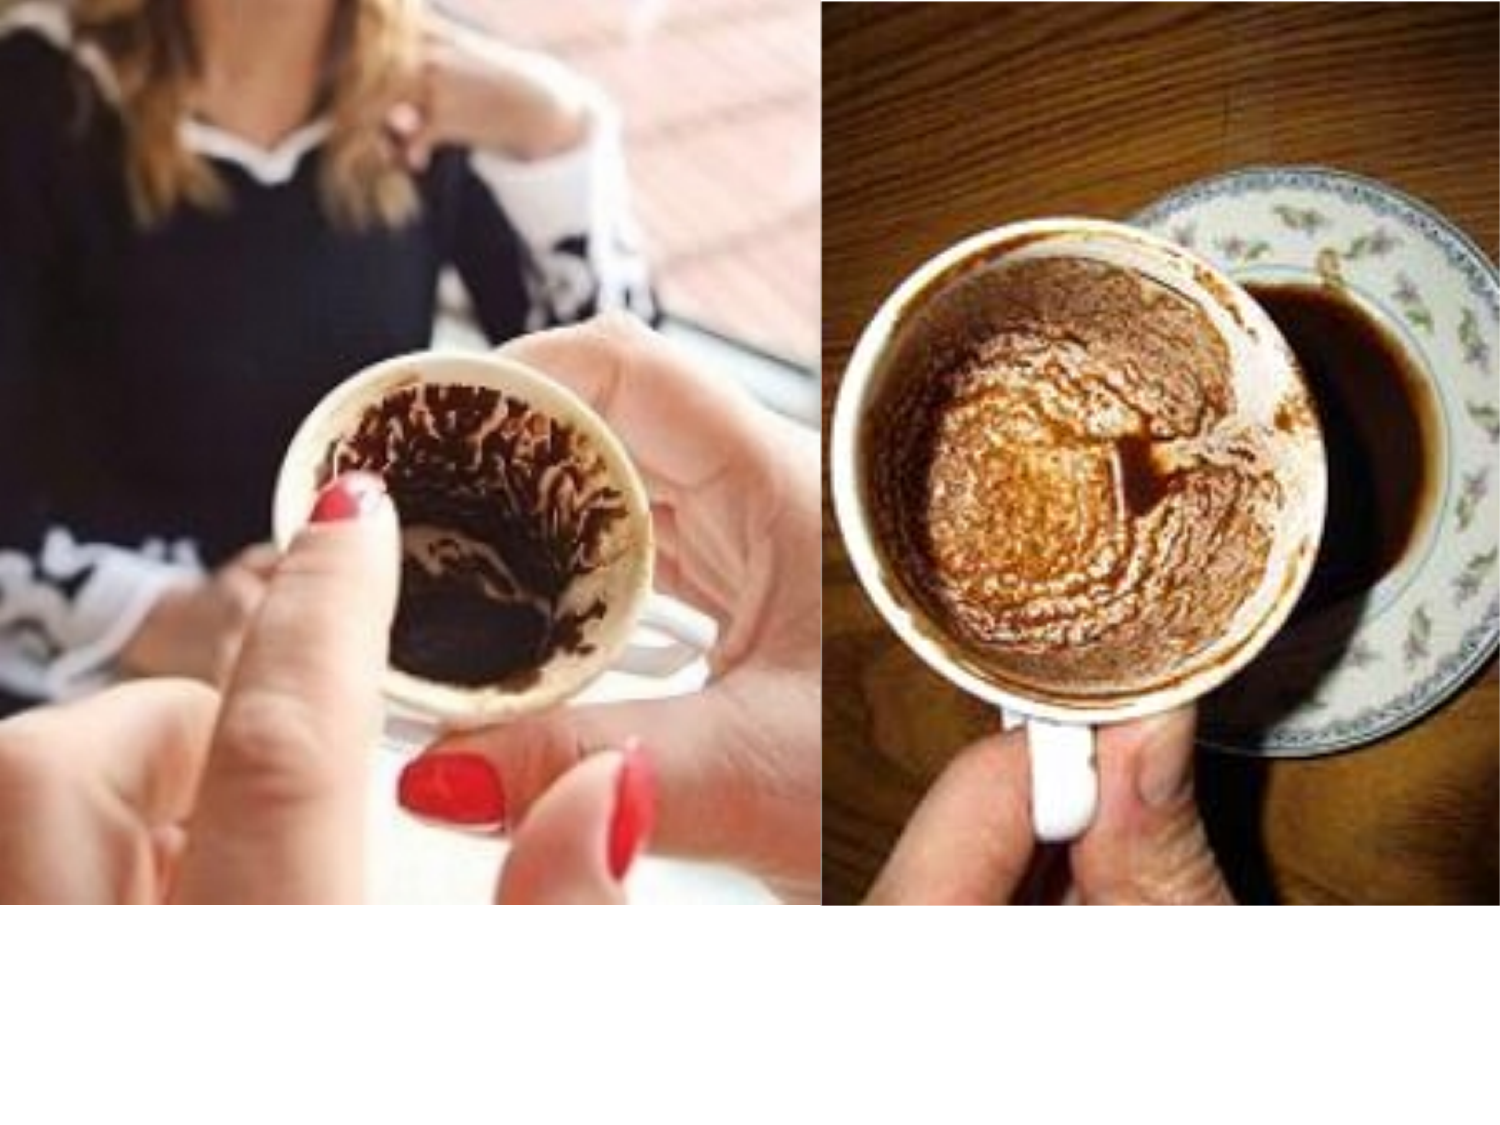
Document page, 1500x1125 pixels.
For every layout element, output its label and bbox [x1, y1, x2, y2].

picture [0, 0, 1500, 906]
